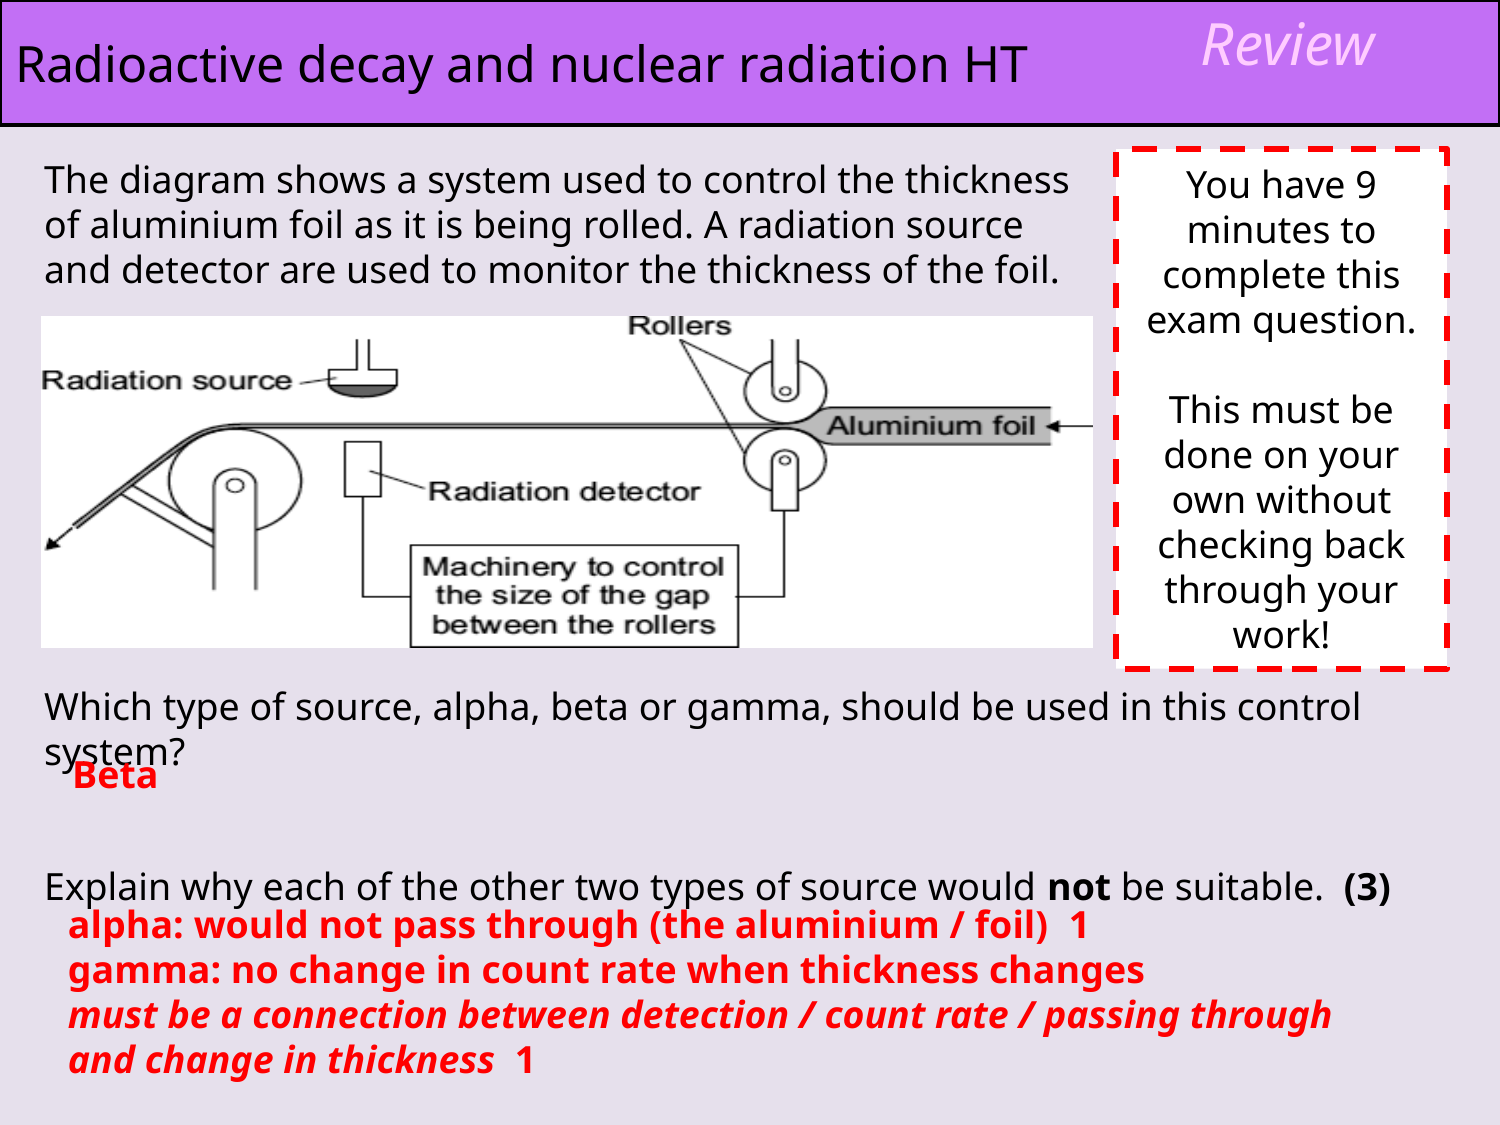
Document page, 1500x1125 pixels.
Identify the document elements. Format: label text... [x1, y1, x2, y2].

text_box You have 9 minutes to complete this exam question. This must be done on your own without checking back through your work! [1114, 147, 1449, 671]
text_box Review [1185, 0, 1390, 85]
text_box alpha: would not pass through (the aluminium / foil) 1 gamma: no change in count rate when thickness changes must be a connection between detection / count rate / passing through and change in thickness 1 [53, 893, 1424, 1088]
text_box The diagram shows a system used to control the thickness of aluminium foil as it is being rolled. A radiation source and detector are used to monitor the thickness of the foil. [29, 148, 1093, 299]
picture [40, 316, 1093, 648]
text_box Beta [57, 743, 306, 803]
title Radioactive decay and nuclear radiation HT [0, 0, 1500, 127]
text_box Which type of source, alpha, beta or gamma, should be used in this control system? Explain why each of the other two types of source would not be suitable. (3) [29, 675, 1500, 915]
